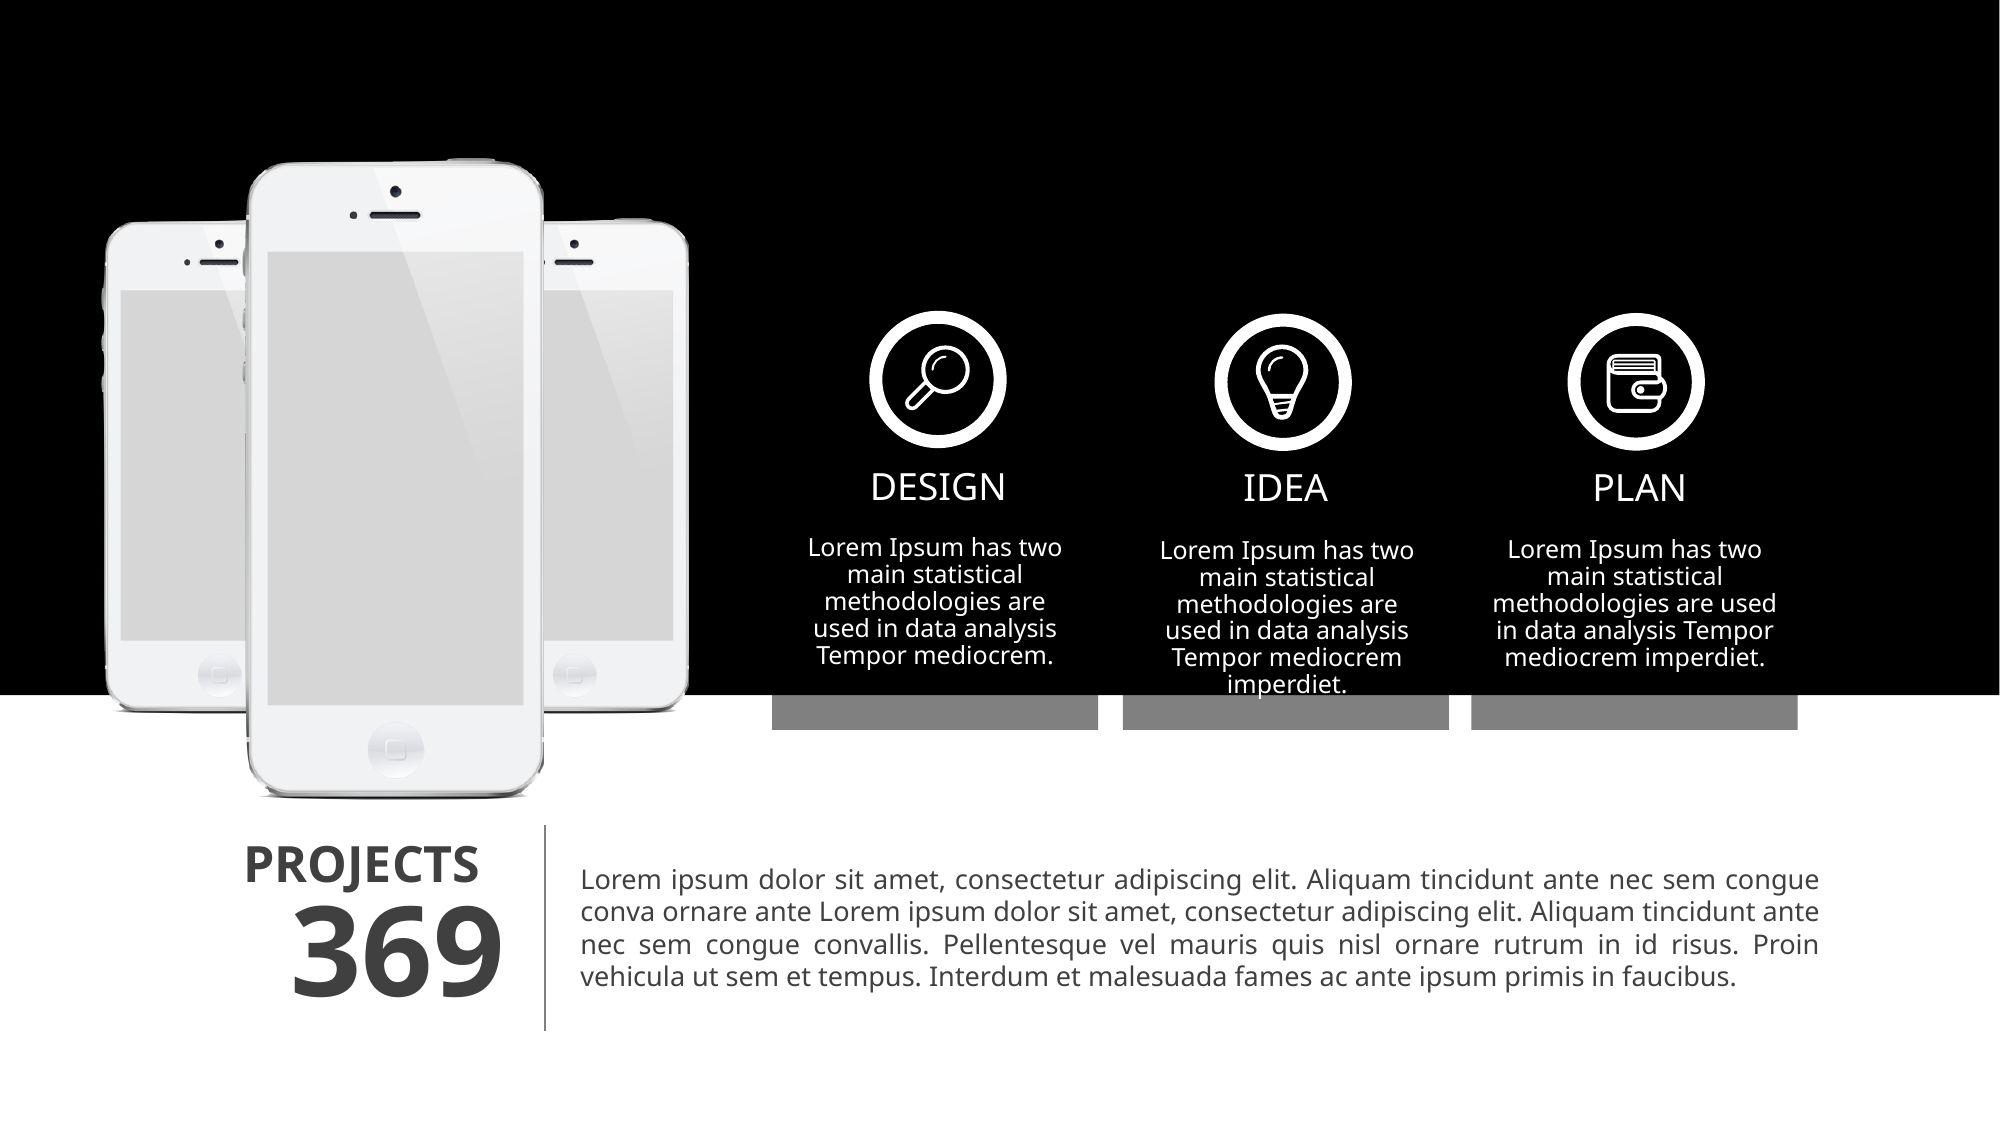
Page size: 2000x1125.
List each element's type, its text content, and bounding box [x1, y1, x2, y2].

text_box [1567, 312, 1705, 448]
text_box [1121, 725, 1451, 732]
text_box Lorem Ipsum has two main statistical methodologies are used in data analysis Tempor mediocrem imperdiet. [1115, 522, 1460, 725]
text_box 369 [175, 863, 520, 1029]
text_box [1255, 344, 1309, 420]
text_box PROJECTS [228, 824, 495, 863]
text_box [869, 310, 1007, 448]
text_box DESIGN [829, 448, 1048, 524]
text_box [1469, 697, 1800, 732]
text_box IDEA [1176, 449, 1395, 525]
text_box Lorem Ipsum has two main statistical methodologies are used in data analysis Tempor mediocrem. [772, 520, 1099, 725]
text_box Lorem Ipsum has two main statistical methodologies are used in data analysis Tempor mediocrem imperdiet. [1461, 522, 1809, 692]
text_box PLAN [1530, 448, 1749, 524]
text_box [0, 0, 2000, 697]
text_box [904, 345, 970, 411]
picture [100, 158, 690, 800]
text_box [770, 697, 1100, 732]
text_box Lorem ipsum dolor sit amet, consectetur adipiscing elit. Aliquam tincidunt ante nec sem congue conva ornare ante Lorem ipsum dolor sit amet, consectetur adipiscing elit. Aliquam tincidunt ante nec sem congue convallis. Pellentesque vel mauris quis nisl ornare rutrum in id risus. Proin vehicula ut sem et tempus. Interdum et malesuada fames ac ante ipsum primis in faucibus. [565, 854, 1835, 1000]
text_box [1214, 313, 1352, 449]
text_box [1606, 353, 1670, 414]
